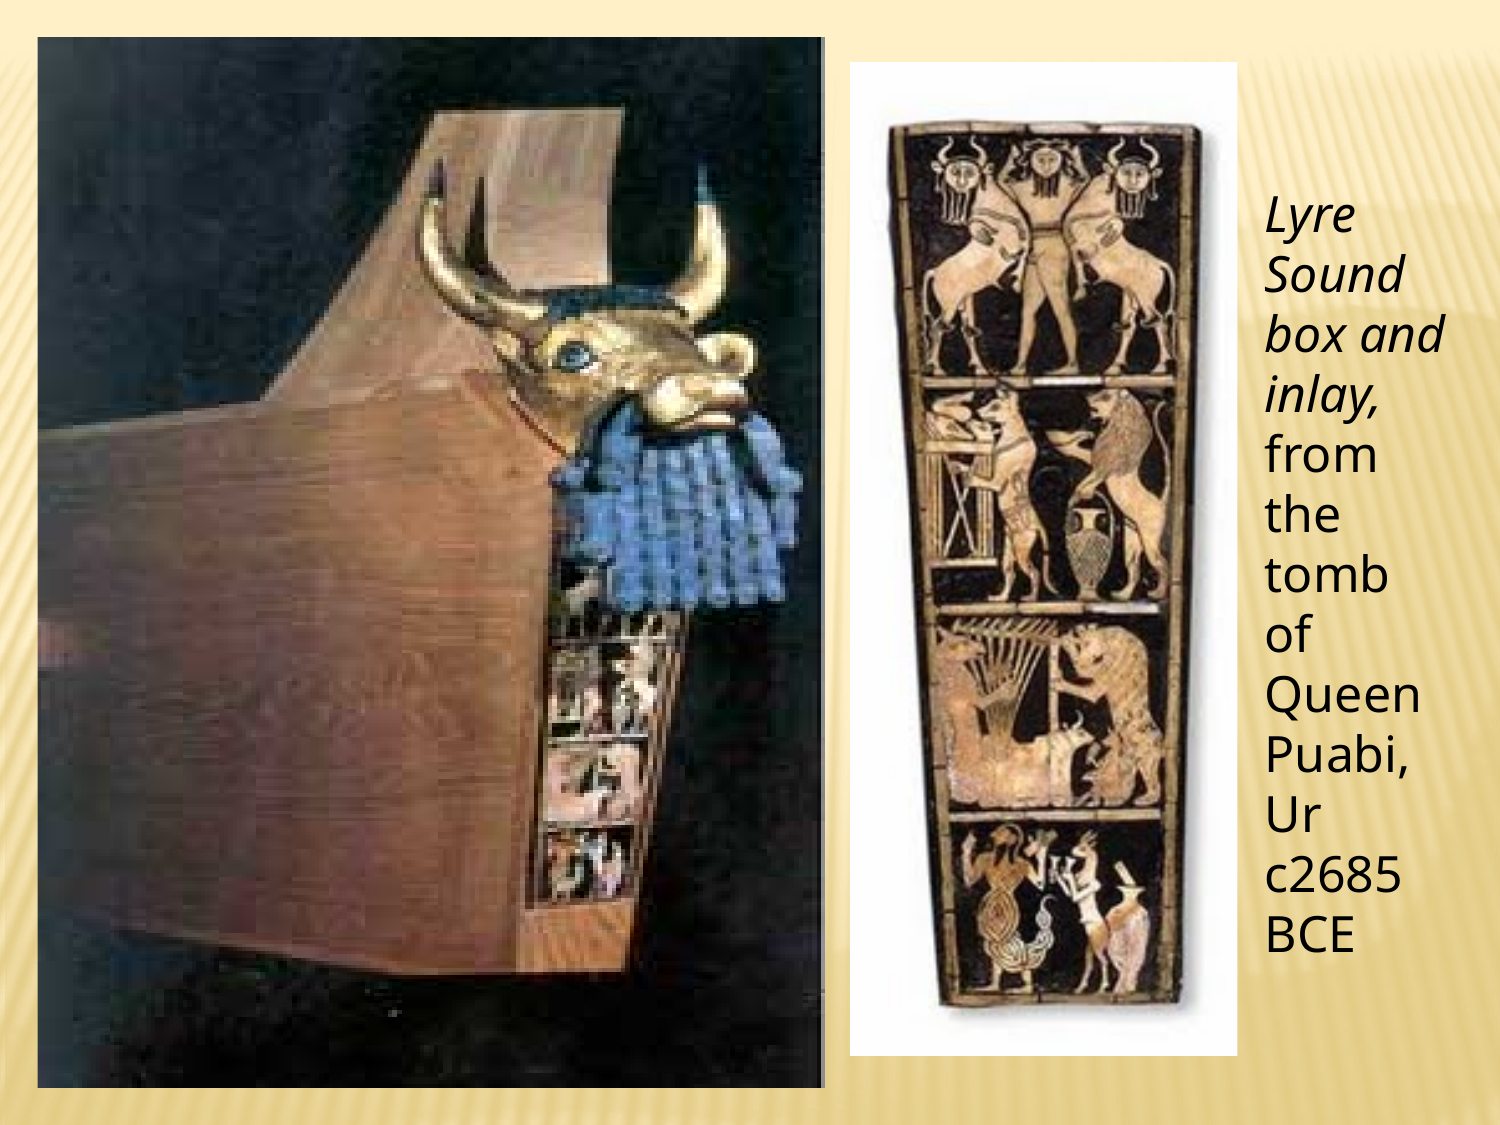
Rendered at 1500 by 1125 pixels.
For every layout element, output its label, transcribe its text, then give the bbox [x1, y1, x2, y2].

picture [849, 62, 1238, 1057]
picture [37, 37, 826, 1088]
text_box Lyre Sound box and inlay, from the tomb of Queen Puabi, Ur c2685 BCE [1249, 174, 1463, 1015]
